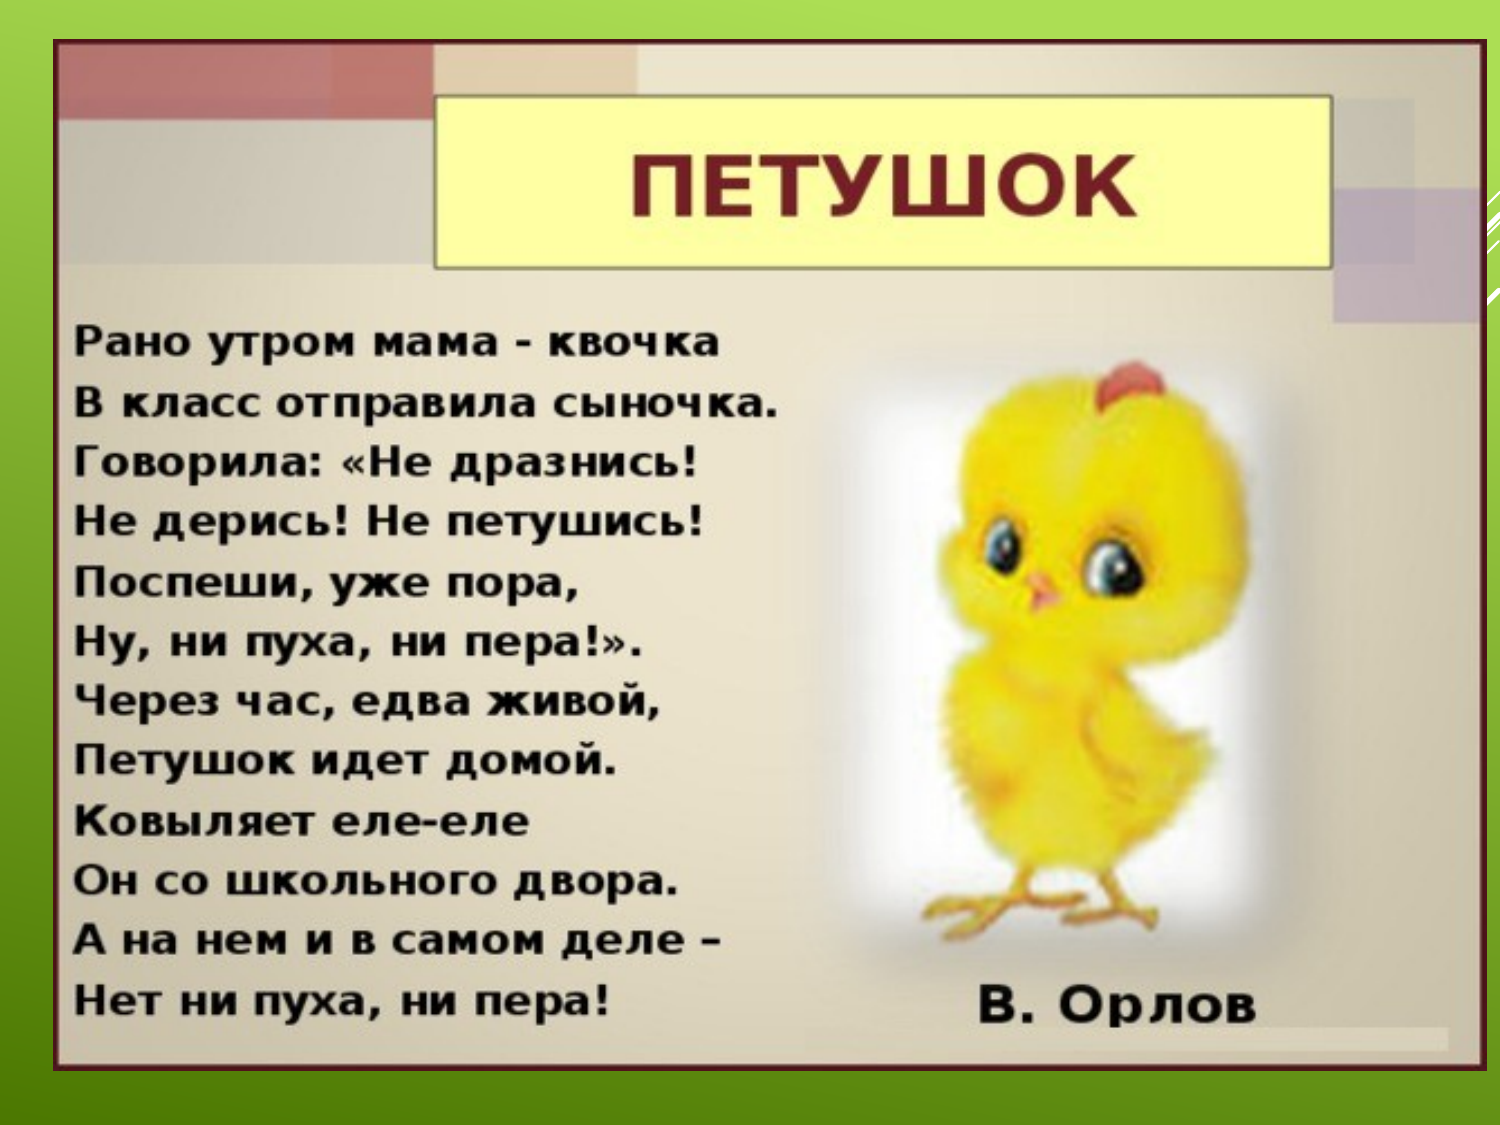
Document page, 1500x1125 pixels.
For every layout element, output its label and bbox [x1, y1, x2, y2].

picture [52, 39, 1487, 1071]
